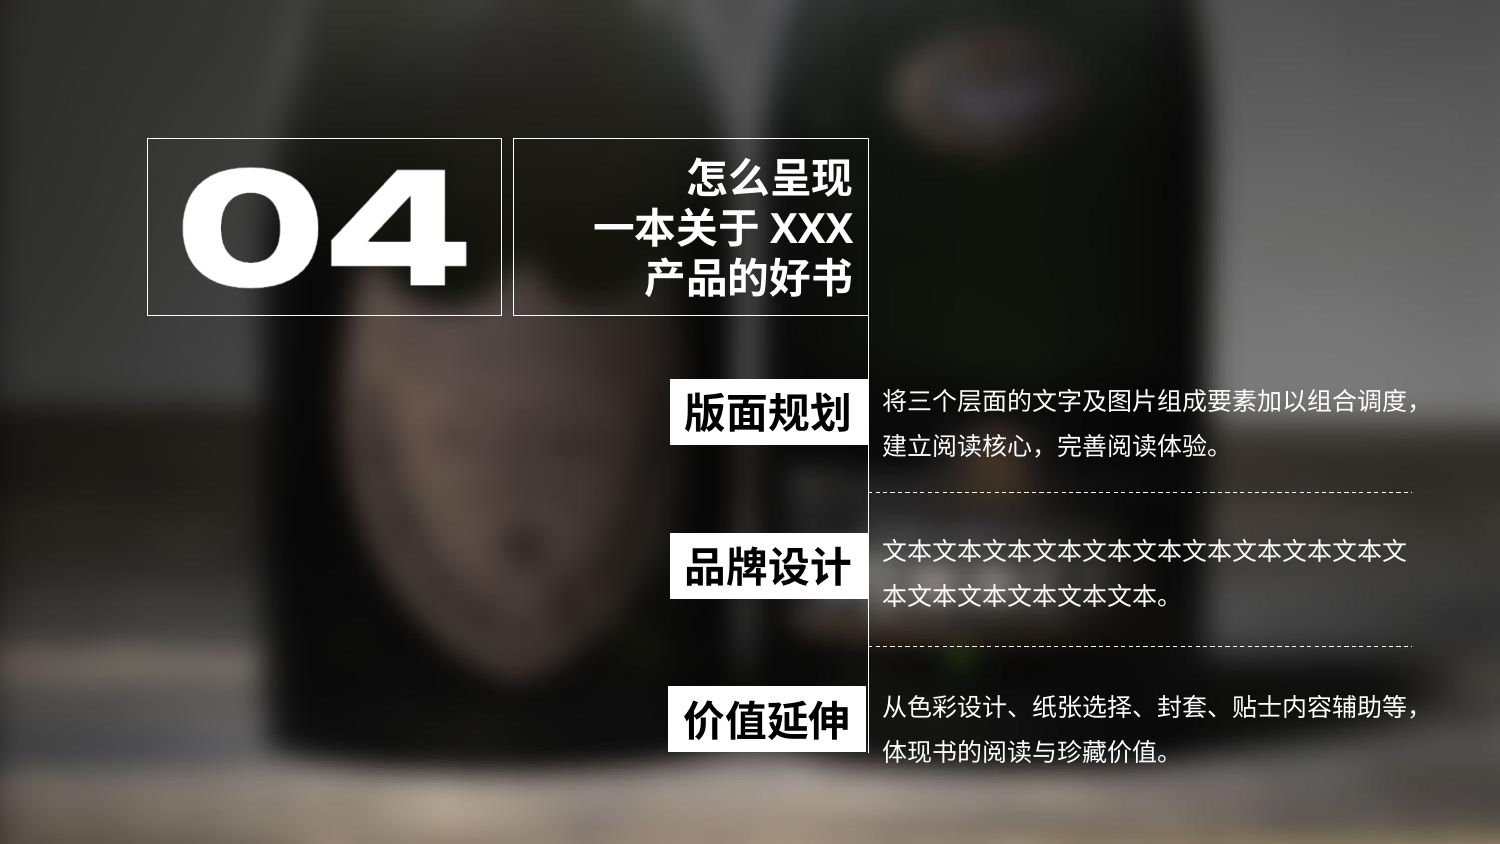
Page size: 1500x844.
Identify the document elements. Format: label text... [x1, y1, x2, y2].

text_box 文本文本文本文本文本文本文本文本文本文本文本文本文本文本文本文本。 [873, 513, 1424, 618]
text_box 品牌设计 [670, 533, 863, 599]
text_box 怎么呈现 一本关于XXX 产品的好书 [578, 136, 870, 318]
text_box 从色彩设计、纸张选择、封套、贴士内容辅助等，体现书的阅读与珍藏价值。 [868, 669, 1436, 774]
text_box 版面规划 [670, 379, 863, 445]
text_box 将三个层面的文字及图片组成要素加以组合调度，建立阅读核心，完善阅读体验。 [873, 362, 1436, 468]
text_box 价值延伸 [668, 686, 863, 752]
picture [0, 0, 1500, 844]
